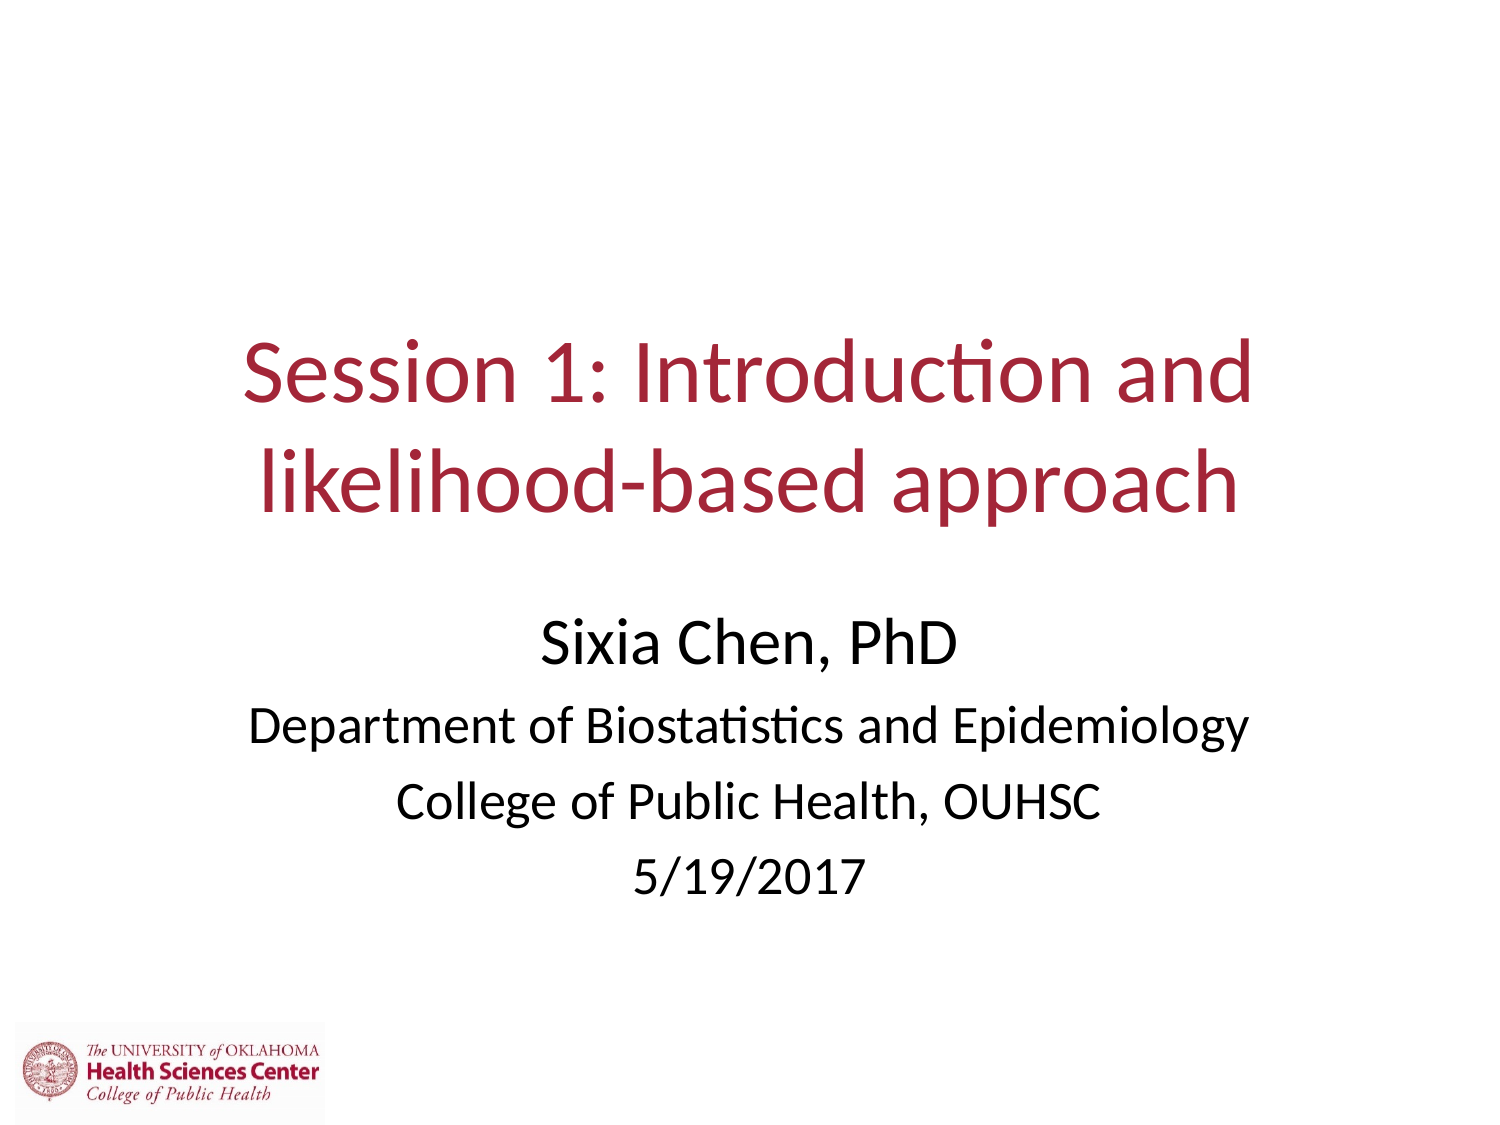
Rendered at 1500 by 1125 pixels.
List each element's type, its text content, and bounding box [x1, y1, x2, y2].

subtitle Sixia Chen, PhD Department of Biostatistics and Epidemiology College of Public Health, OUHSC 5/19/2017 [225, 590, 1275, 1025]
picture [15, 1022, 325, 1125]
title Session 1: Introduction and likelihood-based approach [112, 249, 1388, 591]
